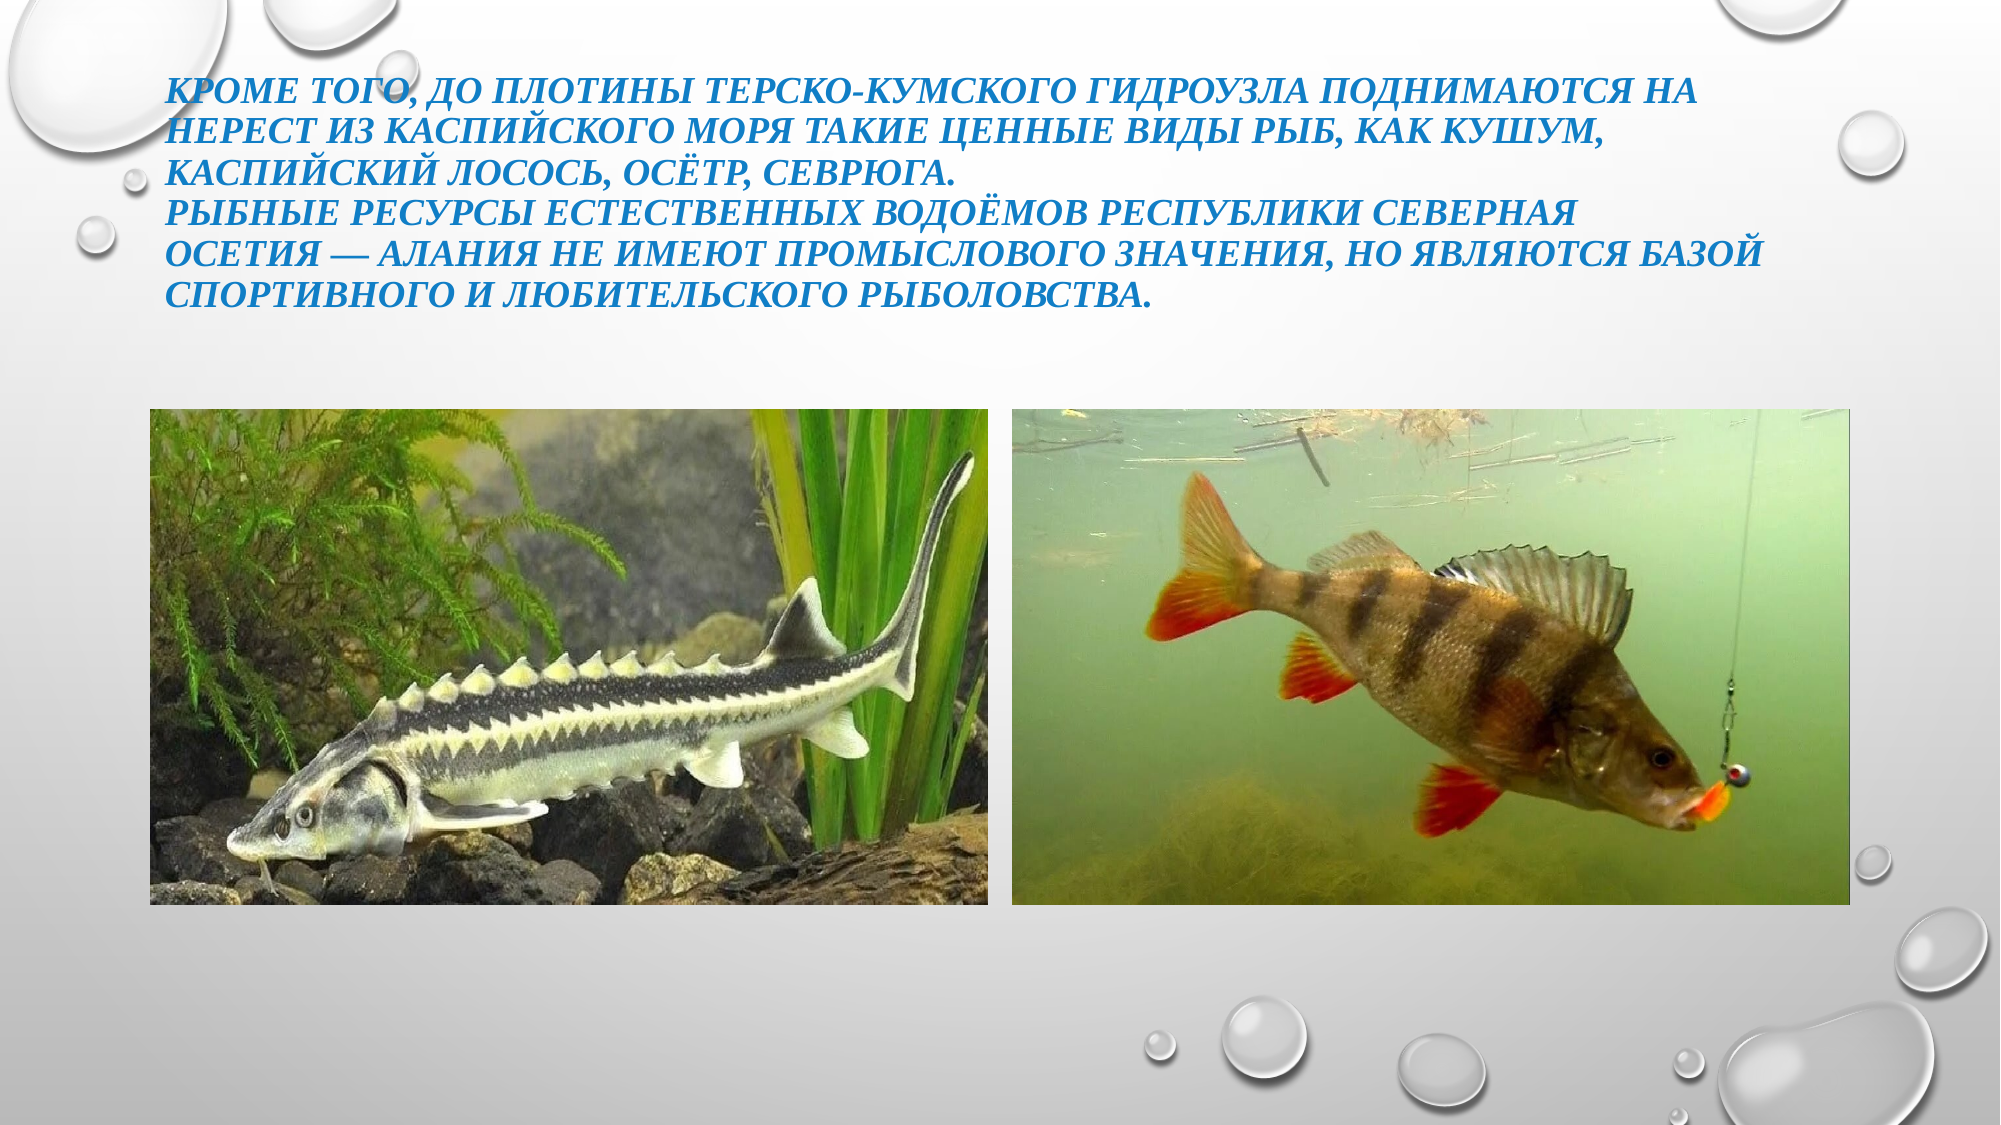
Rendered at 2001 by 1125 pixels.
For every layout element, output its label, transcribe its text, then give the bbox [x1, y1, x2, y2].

picture [0, 0, 2000, 1125]
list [1012, 408, 1851, 905]
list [149, 408, 988, 905]
title Кроме того, до плотины Терско-Кумского гидроузла поднимаются на нерест из Каспийского моря такие ценные виды рыб, как кушум, каспийский лосось, осётр, севрюга. Рыбные ресурсы естественных водоёмов Республики Северная Осетия — Алания не имеют промыслового значения, но являются базой спортивного и любительского рыболовства. [149, 62, 1850, 325]
